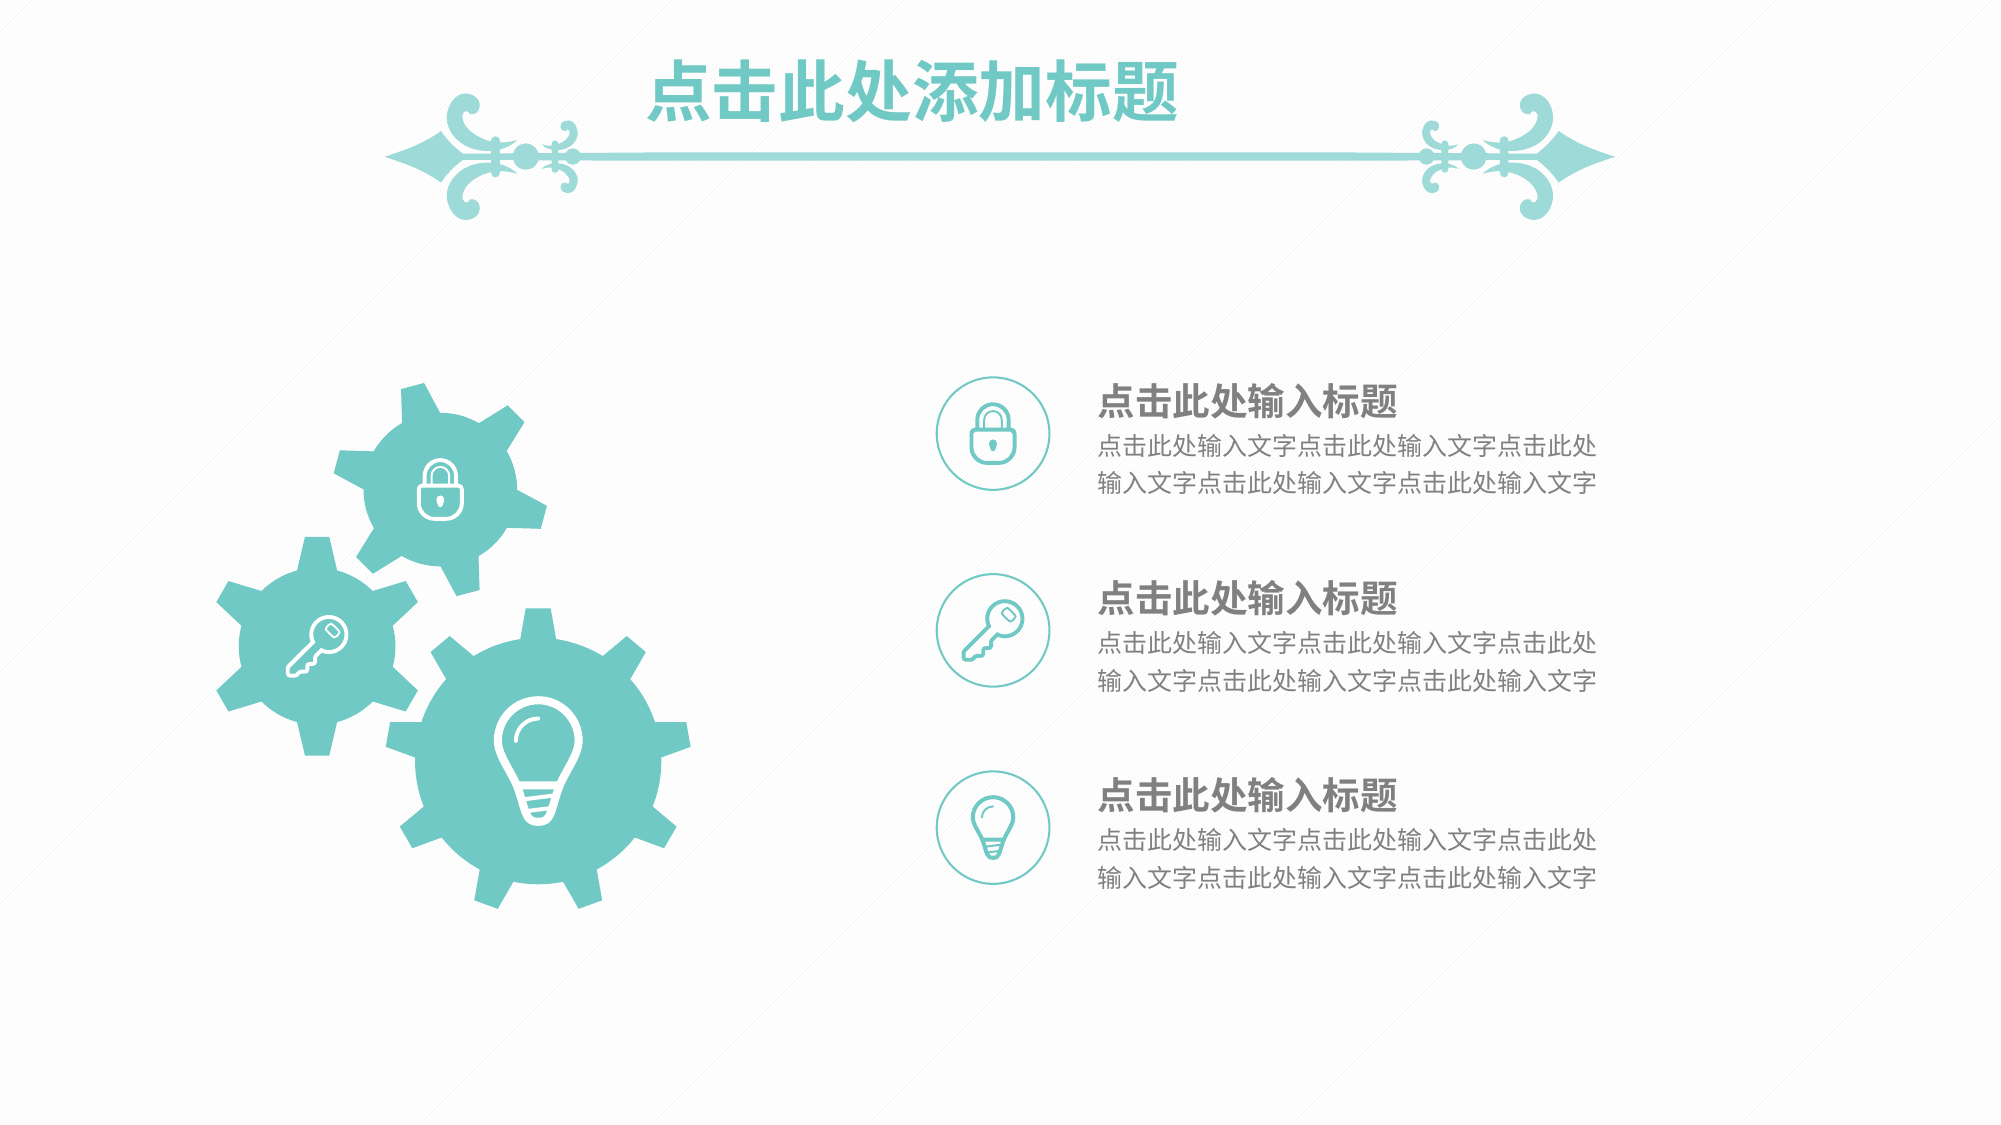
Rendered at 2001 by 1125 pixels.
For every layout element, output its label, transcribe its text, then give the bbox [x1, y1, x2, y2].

text_box 点击此处输入标题 点击此处输入文字点击此处输入文字点击此处输入文字点击此处输入文字点击此处输入文字 [1083, 753, 1632, 900]
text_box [936, 377, 1050, 490]
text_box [205, 534, 430, 759]
text_box 点击此处输入标题 点击此处输入文字点击此处输入文字点击此处输入文字点击此处输入文字点击此处输入文字 [1083, 556, 1632, 703]
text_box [384, 606, 693, 916]
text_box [936, 574, 1050, 687]
text_box 点击此处输入标题 点击此处输入文字点击此处输入文字点击此处输入文字点击此处输入文字点击此处输入文字 [1083, 359, 1632, 506]
text_box 点击此处添加标题 [630, 42, 1370, 90]
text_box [936, 771, 1050, 884]
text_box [384, 90, 1616, 224]
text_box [305, 355, 575, 624]
